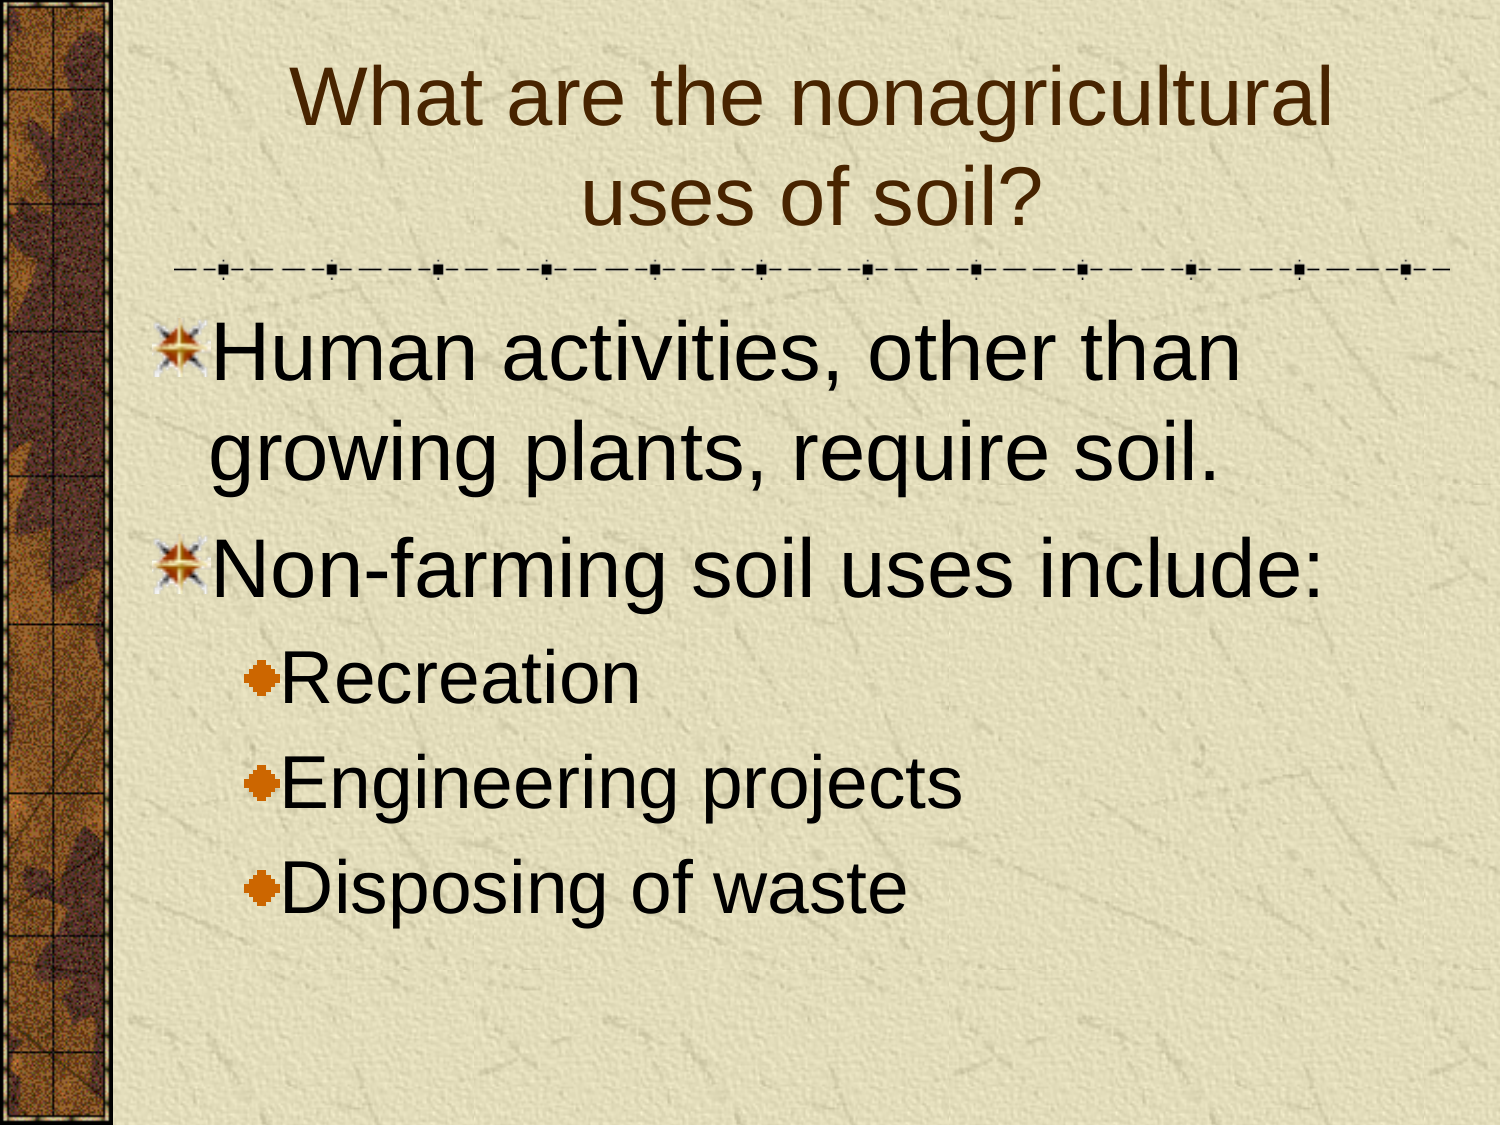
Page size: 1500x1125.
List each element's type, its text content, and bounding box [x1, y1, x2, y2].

list Human activities, other than growing plants, require soil. Non-farming soil uses include: Recreation Engineering projects Disposing of waste [137, 289, 1449, 1051]
picture [0, 0, 1500, 1125]
title What are the nonagricultural uses of soil? [174, 62, 1451, 251]
